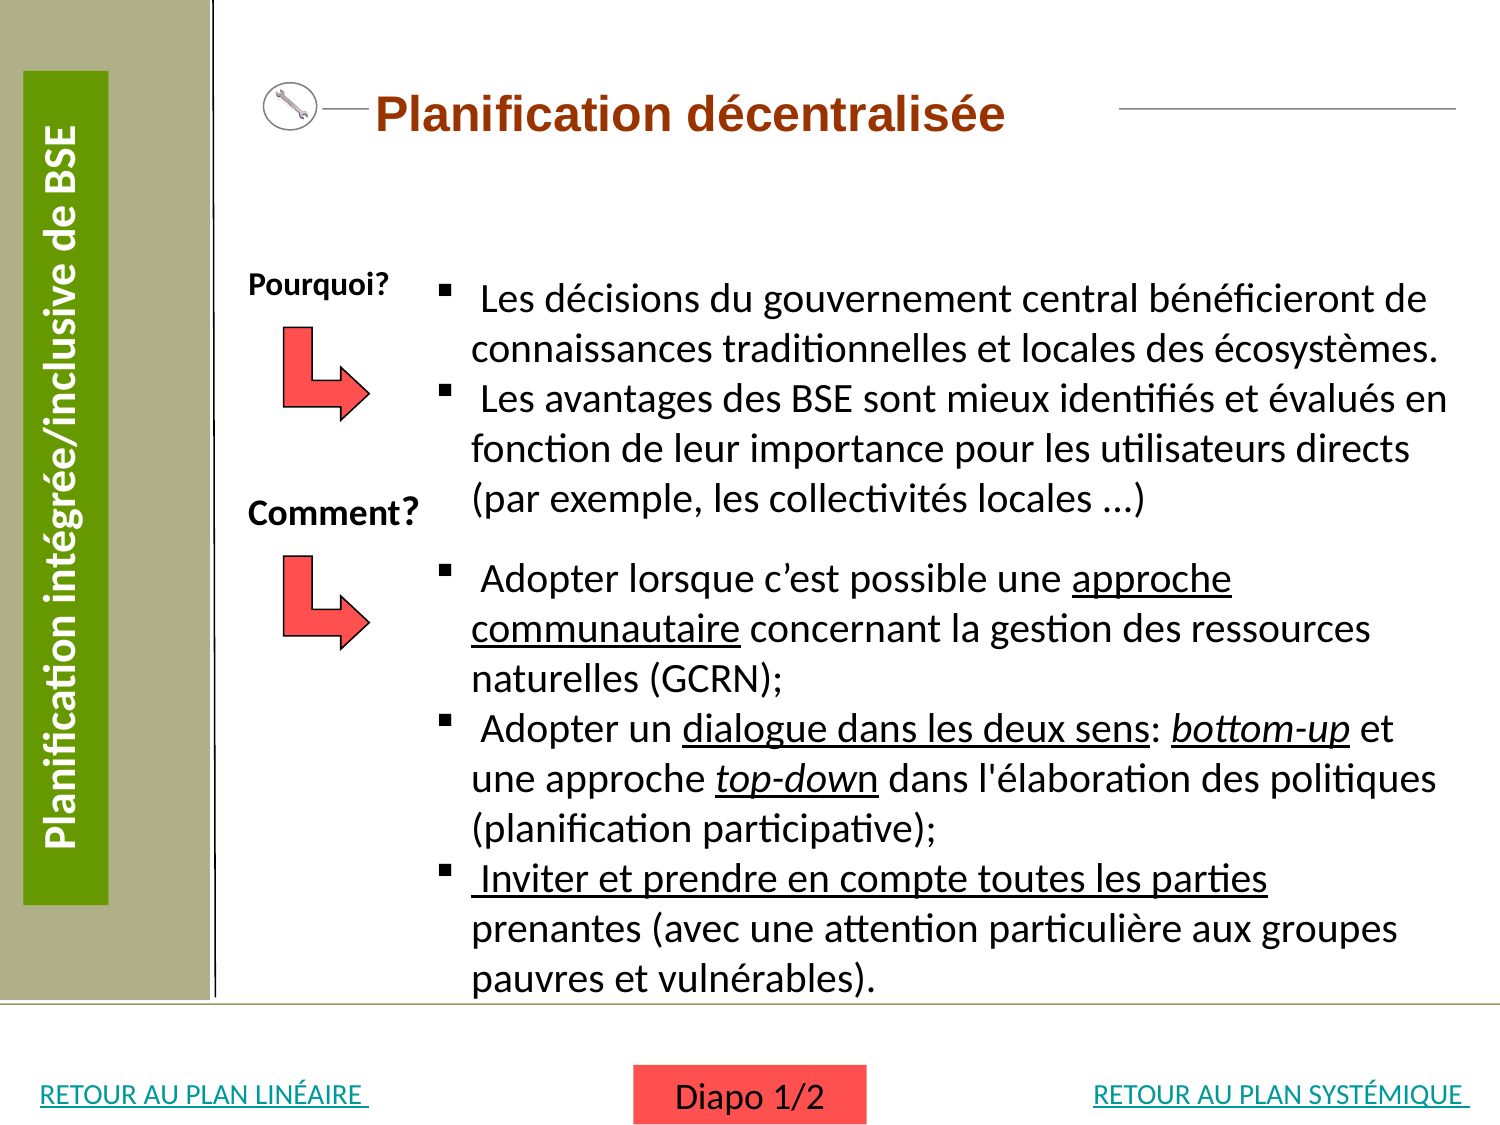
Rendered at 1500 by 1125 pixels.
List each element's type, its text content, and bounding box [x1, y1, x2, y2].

text_box [0, 0, 210, 1001]
text_box Diapo 1/2 [633, 1064, 867, 1125]
text_box Adopter lorsque c’est possible une approche communautaire concernant la gestion des ressources naturelles (GCRN); Adopter un dialogue dans les deux sens: bottom-up et une approche top-down dans l'élaboration des politiques (planification participative); Inviter et prendre en compte toutes les parties prenantes (avec une attention particulière aux groupes pauvres et vulnérables). [420, 554, 1452, 998]
text_box Les décisions du gouvernement central bénéficieront de connaissances traditionnelles et locales des écosystèmes. Les avantages des BSE sont mieux identifiés et évalués en fonction de leur importance pour les utilisateurs directs (par exemple, les collectivités locales ...) [425, 264, 1471, 528]
text_box Planification intégrée/inclusive de BSE [23, 70, 109, 906]
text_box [233, 230, 420, 650]
text_box Planification décentralisée [369, 62, 1119, 178]
picture [274, 89, 309, 120]
text_box RETOUR AU PLAN LINÉAIRE [27, 1063, 623, 1122]
text_box [263, 82, 317, 121]
text_box RETOUR AU PLAN SYSTÉMIQUE [819, 1063, 1482, 1122]
